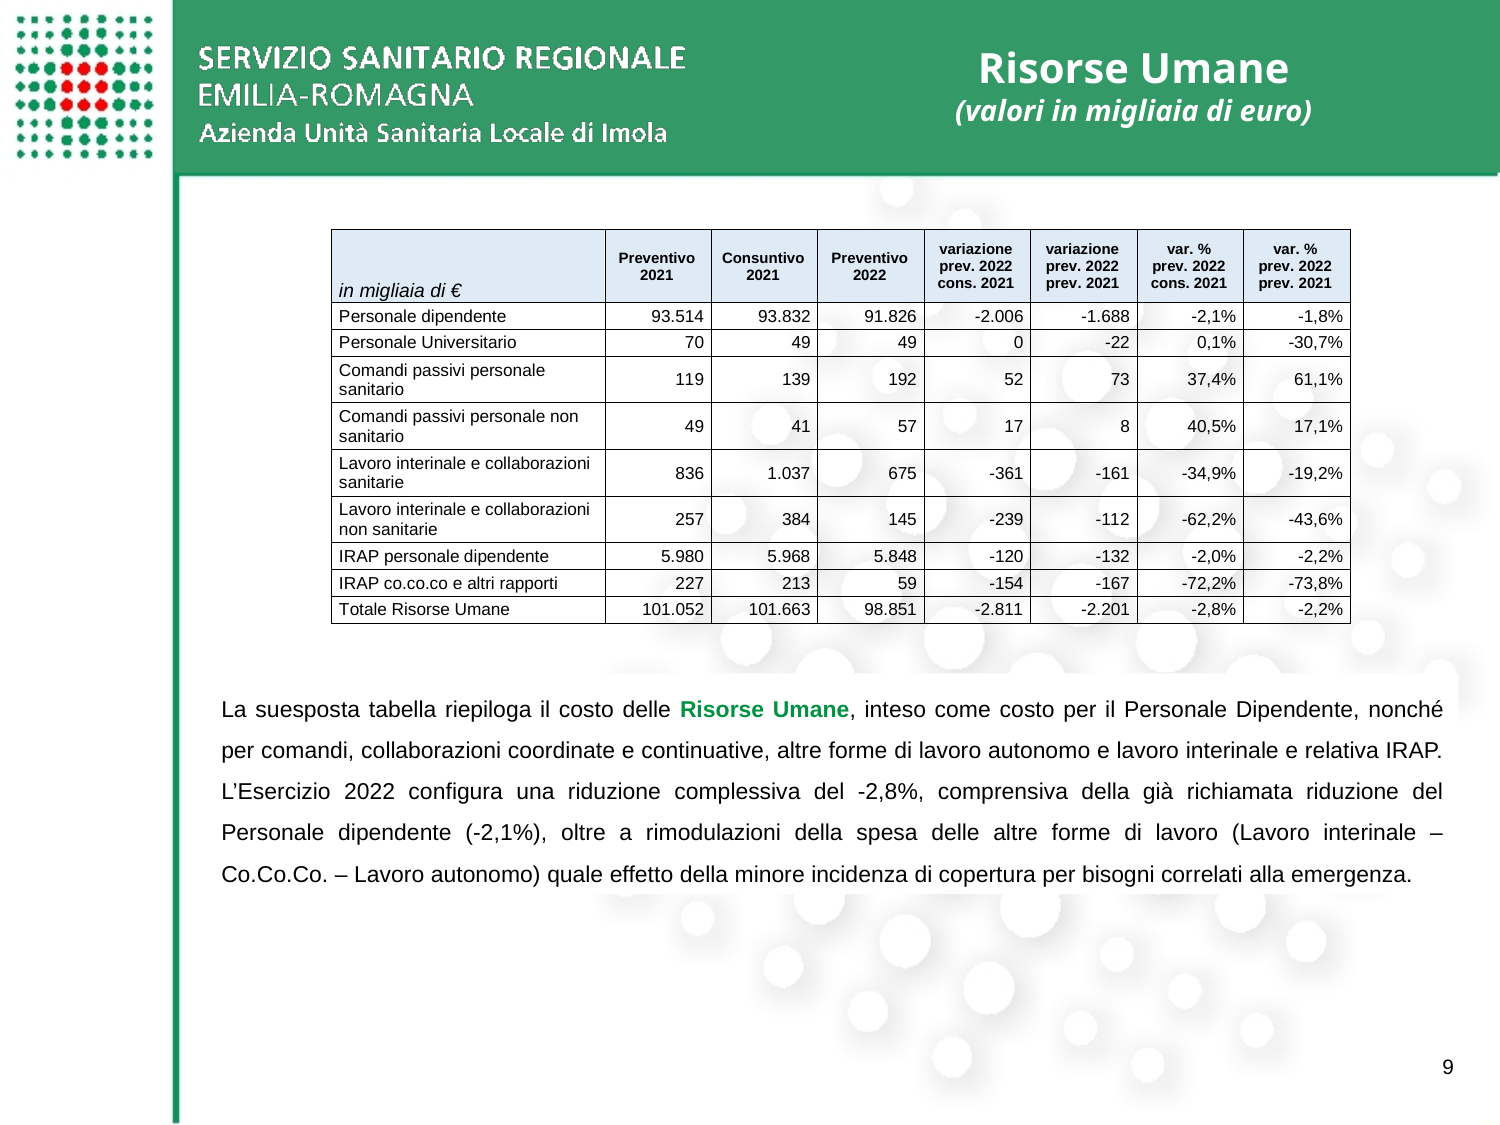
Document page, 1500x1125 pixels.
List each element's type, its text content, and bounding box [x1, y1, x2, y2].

slide_number 9 [1169, 1045, 1470, 1125]
text_box La suesposta tabella riepiloga il costo delle Risorse Umane, inteso come costo per il Personale Dipendente, nonché per comandi, collaborazioni coordinate e continuative, altre forme di lavoro autonomo e lavoro interinale e relativa IRAP. L’Esercizio 2022 configura una riduzione complessiva del -2,8%, comprensiva della già richiamata riduzione del Personale dipendente (-2,1%), oltre a rimodulazioni della spesa delle altre forme di lavoro (Lavoro interinale – Co.Co.Co. – Lavoro autonomo) quale effetto della minore incidenza di copertura per bisogni correlati alla emergenza. [206, 673, 1459, 894]
picture [0, 0, 1500, 1125]
text_box Risorse Umane (valori in migliaia di euro) [797, 34, 1471, 135]
